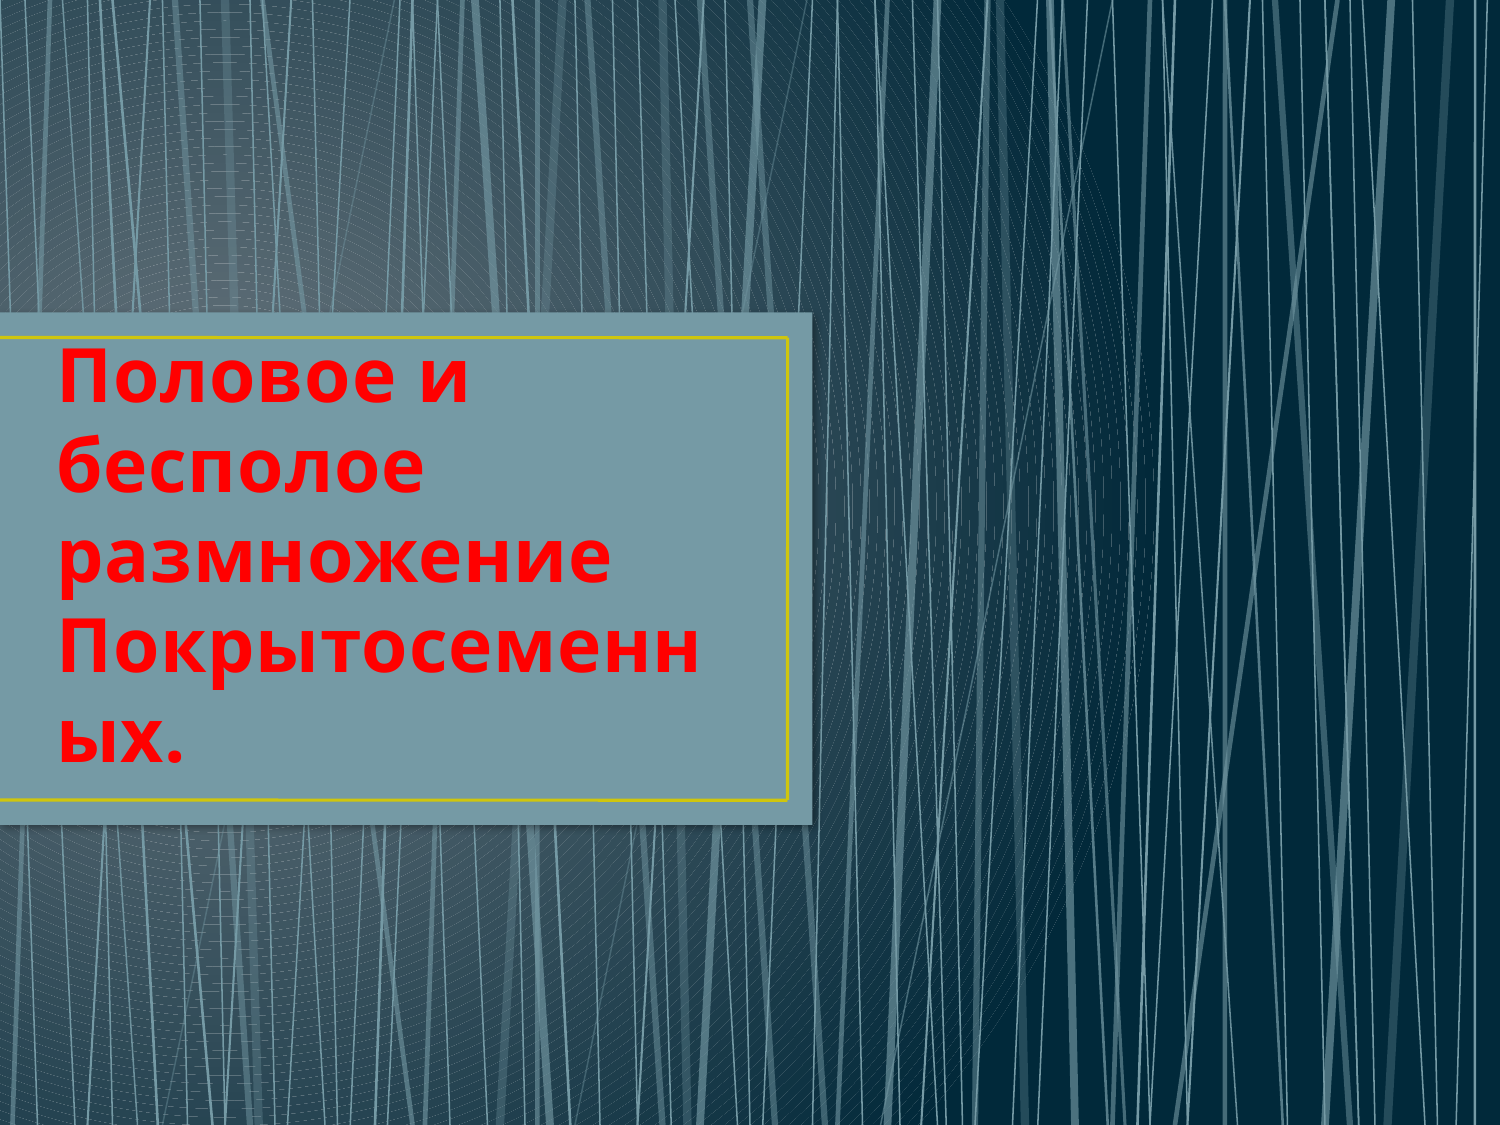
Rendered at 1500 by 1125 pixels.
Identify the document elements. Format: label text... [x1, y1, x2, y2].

title Половое и бесполое размножение Покрытосеменных. [41, 187, 767, 786]
